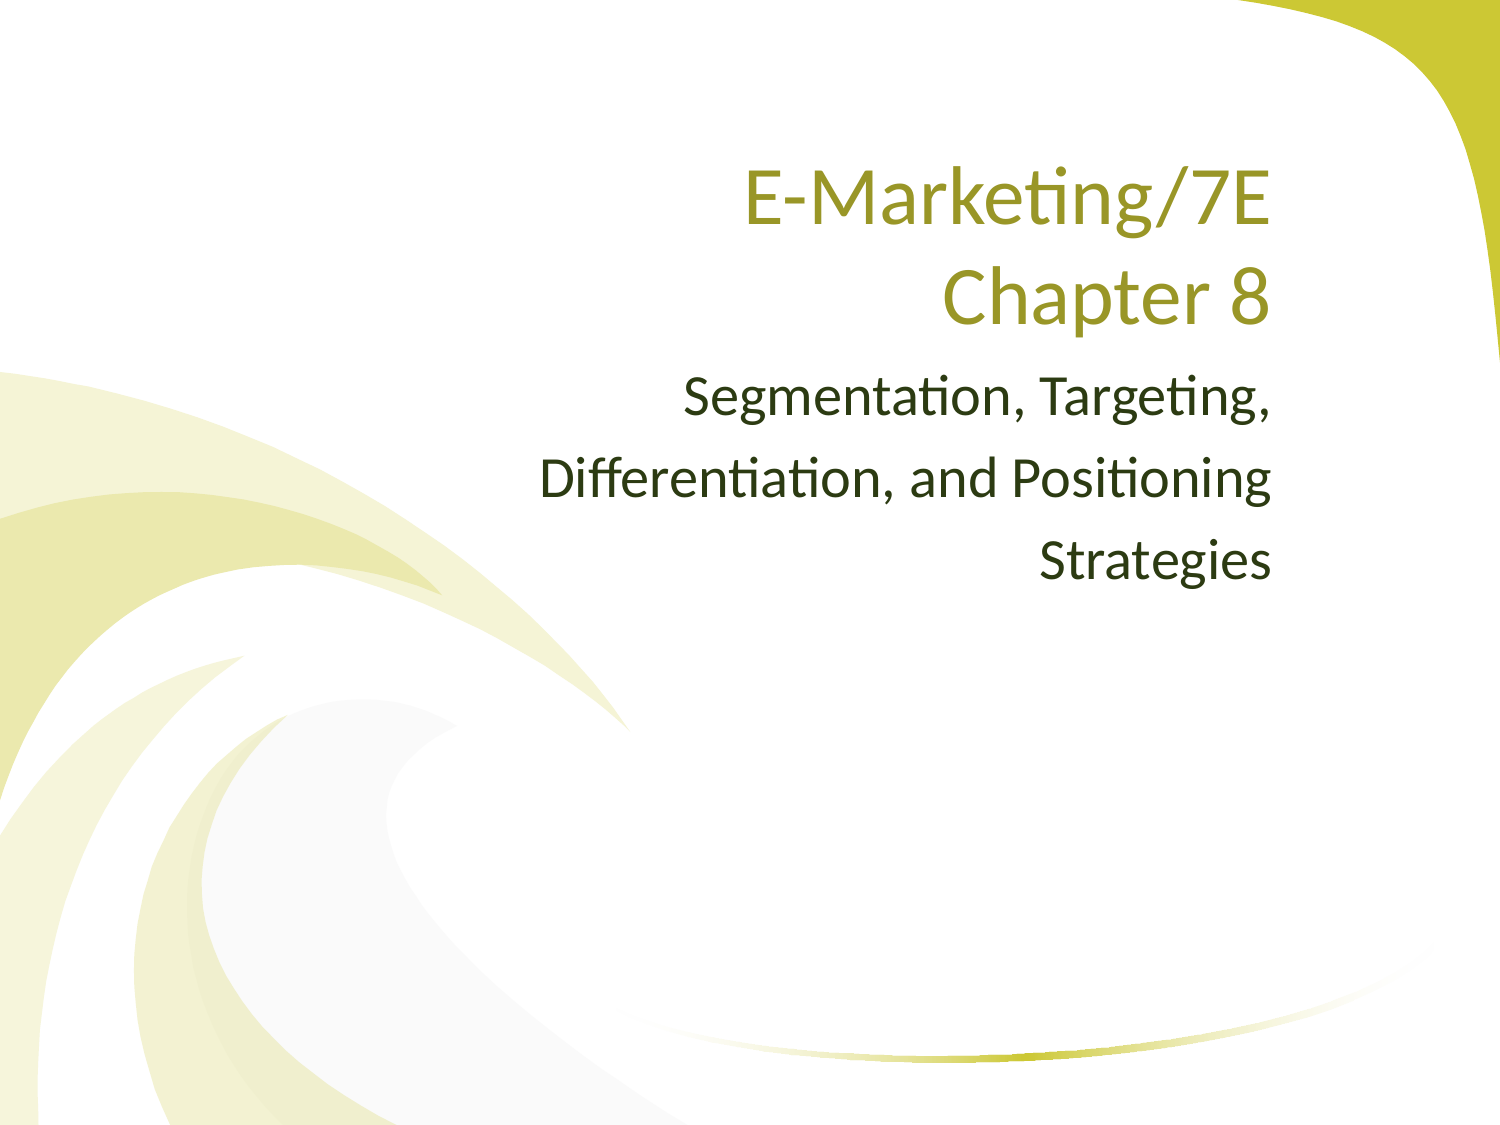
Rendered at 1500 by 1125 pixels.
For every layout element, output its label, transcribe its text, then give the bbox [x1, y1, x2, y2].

subtitle Segmentation, Targeting, Differentiation, and Positioning Strategies [162, 350, 1288, 606]
title E-Marketing/7E Chapter 8 [162, 132, 1288, 350]
